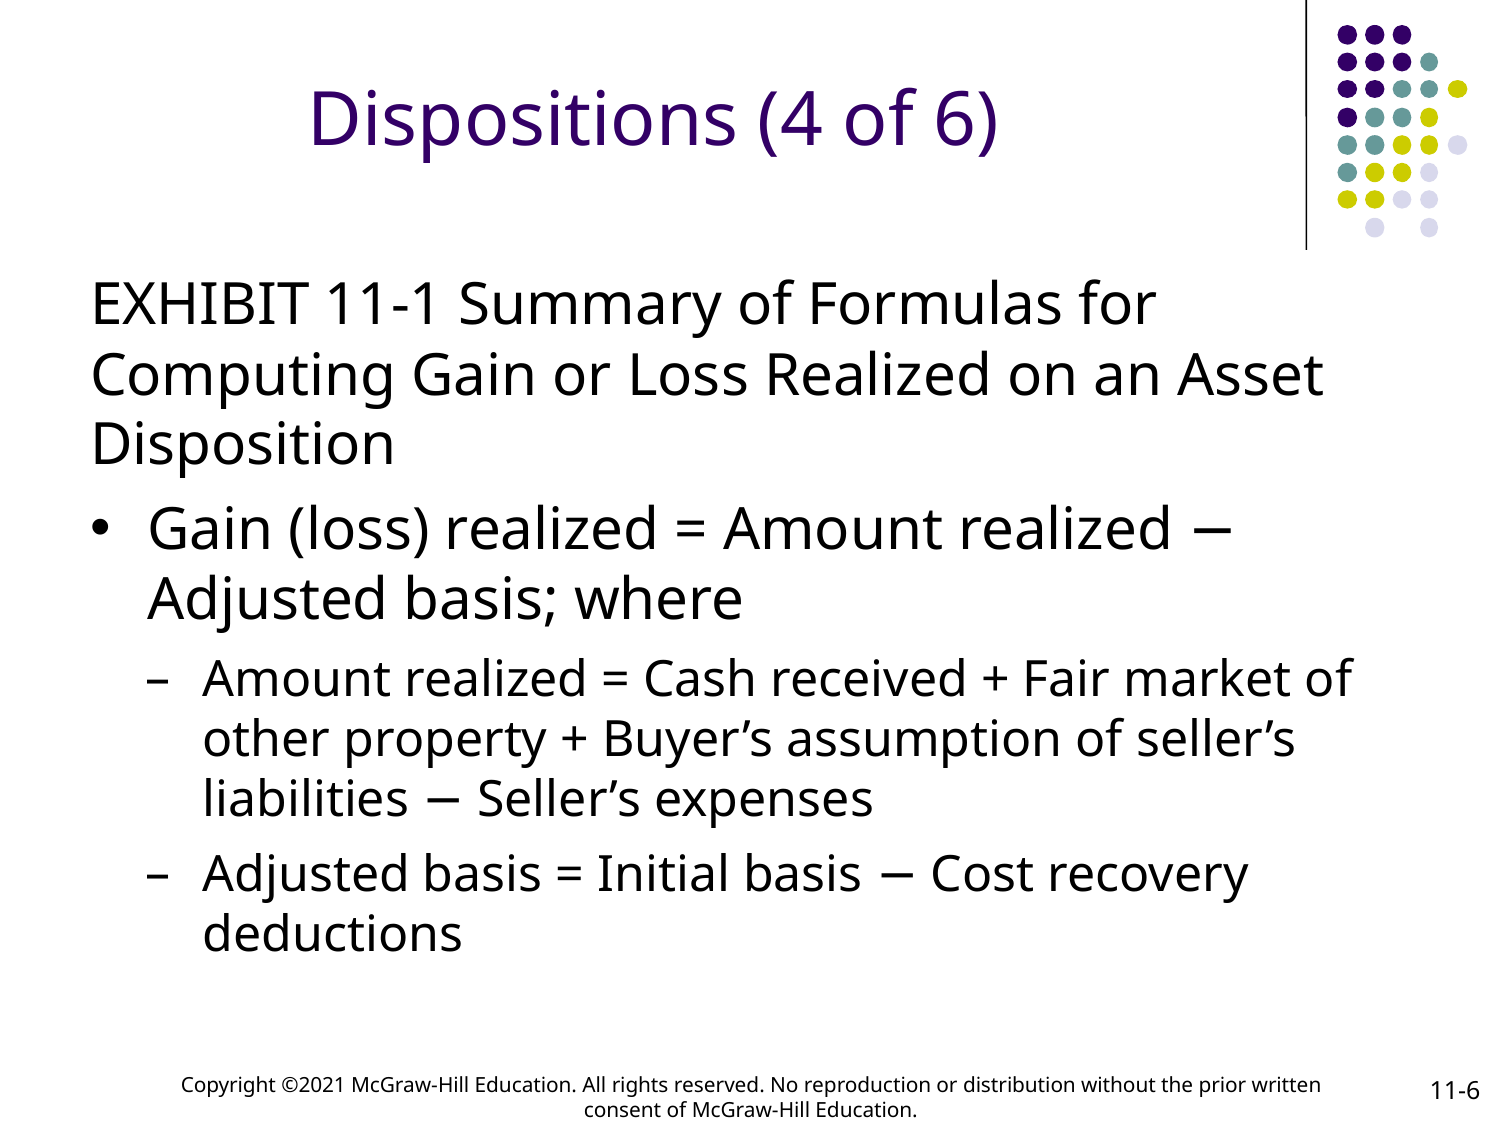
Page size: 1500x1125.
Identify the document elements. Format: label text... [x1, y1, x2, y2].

slide_number 11-6 [1345, 1061, 1496, 1122]
list EXHIBIT 11-1 Summary of Formulas for Computing Gain or Loss Realized on an Asset Disposition Gain (loss) realized = Amount realized − Adjusted basis; where Amount realized = Cash received + Fair market of other property + Buyer’s assumption of seller’s liabilities − Seller’s expenses Adjusted basis = Initial basis − Cost recovery deductions [75, 259, 1425, 1062]
title Dispositions (4 of 6) [32, 8, 1275, 234]
